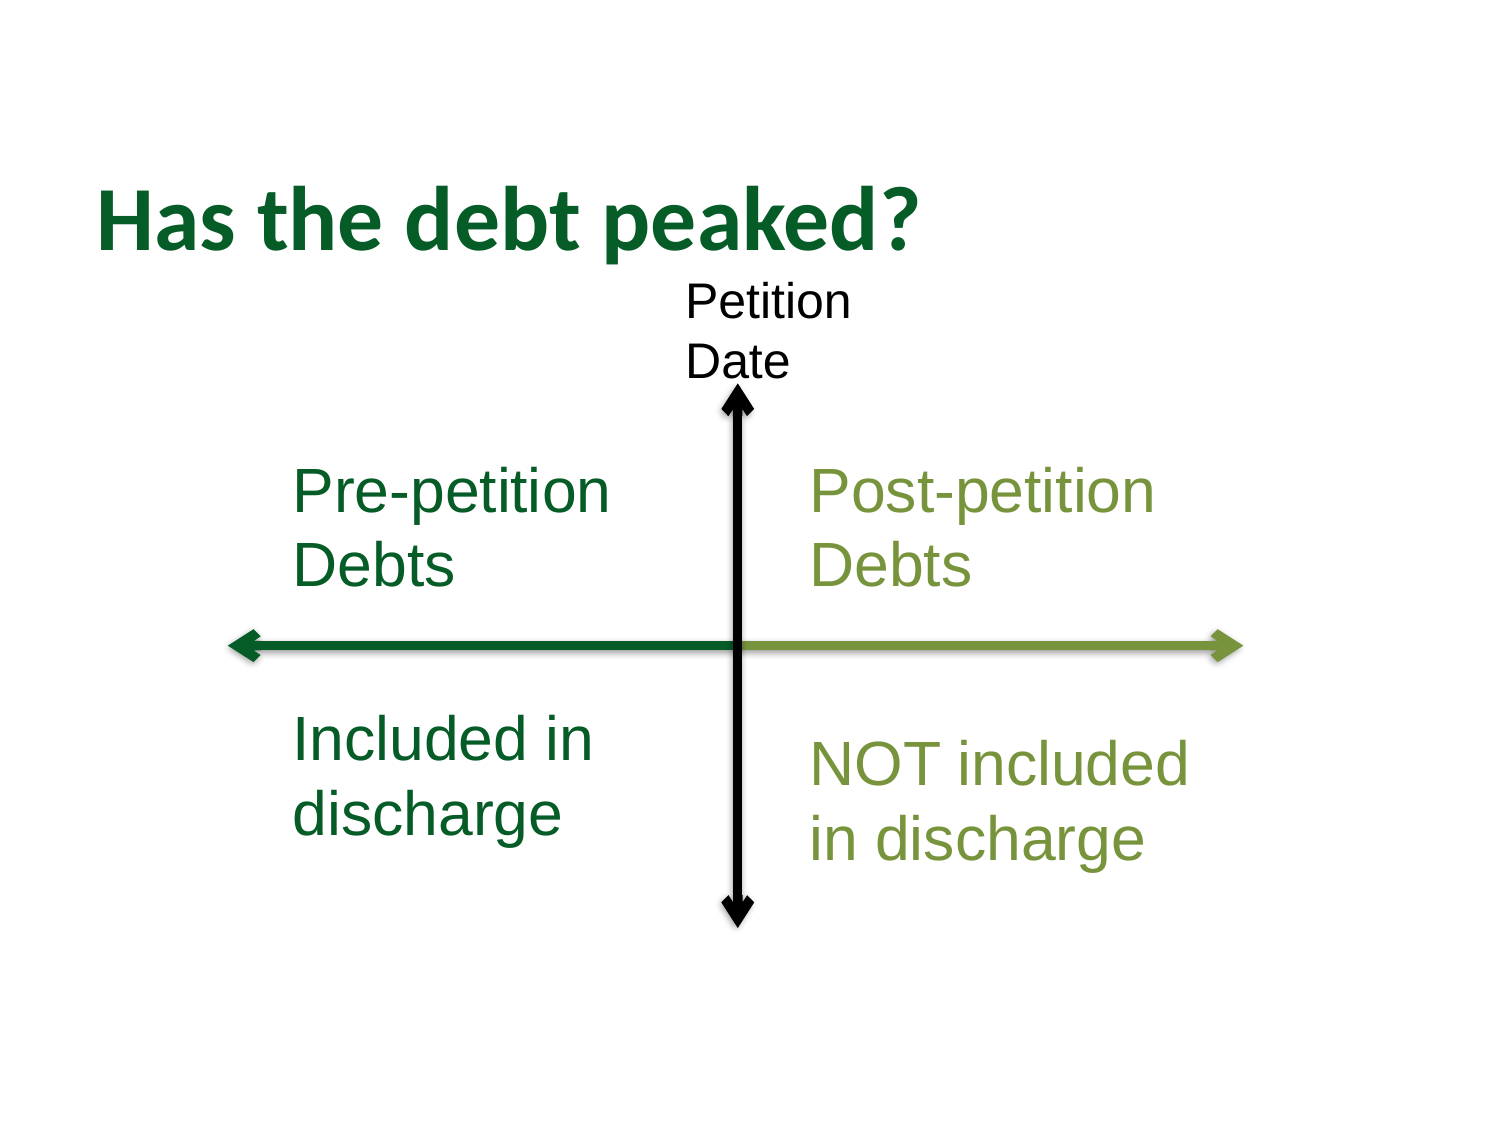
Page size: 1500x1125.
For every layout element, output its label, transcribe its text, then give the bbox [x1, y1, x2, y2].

text_box Post-petition Debts [794, 442, 1196, 607]
text_box Pre-petition Debts [277, 442, 641, 607]
title Has the debt peaked? [81, 103, 1322, 325]
text_box Petition Date [670, 260, 920, 396]
text_box Included in discharge [277, 690, 696, 856]
text_box NOT included in discharge [794, 715, 1244, 880]
